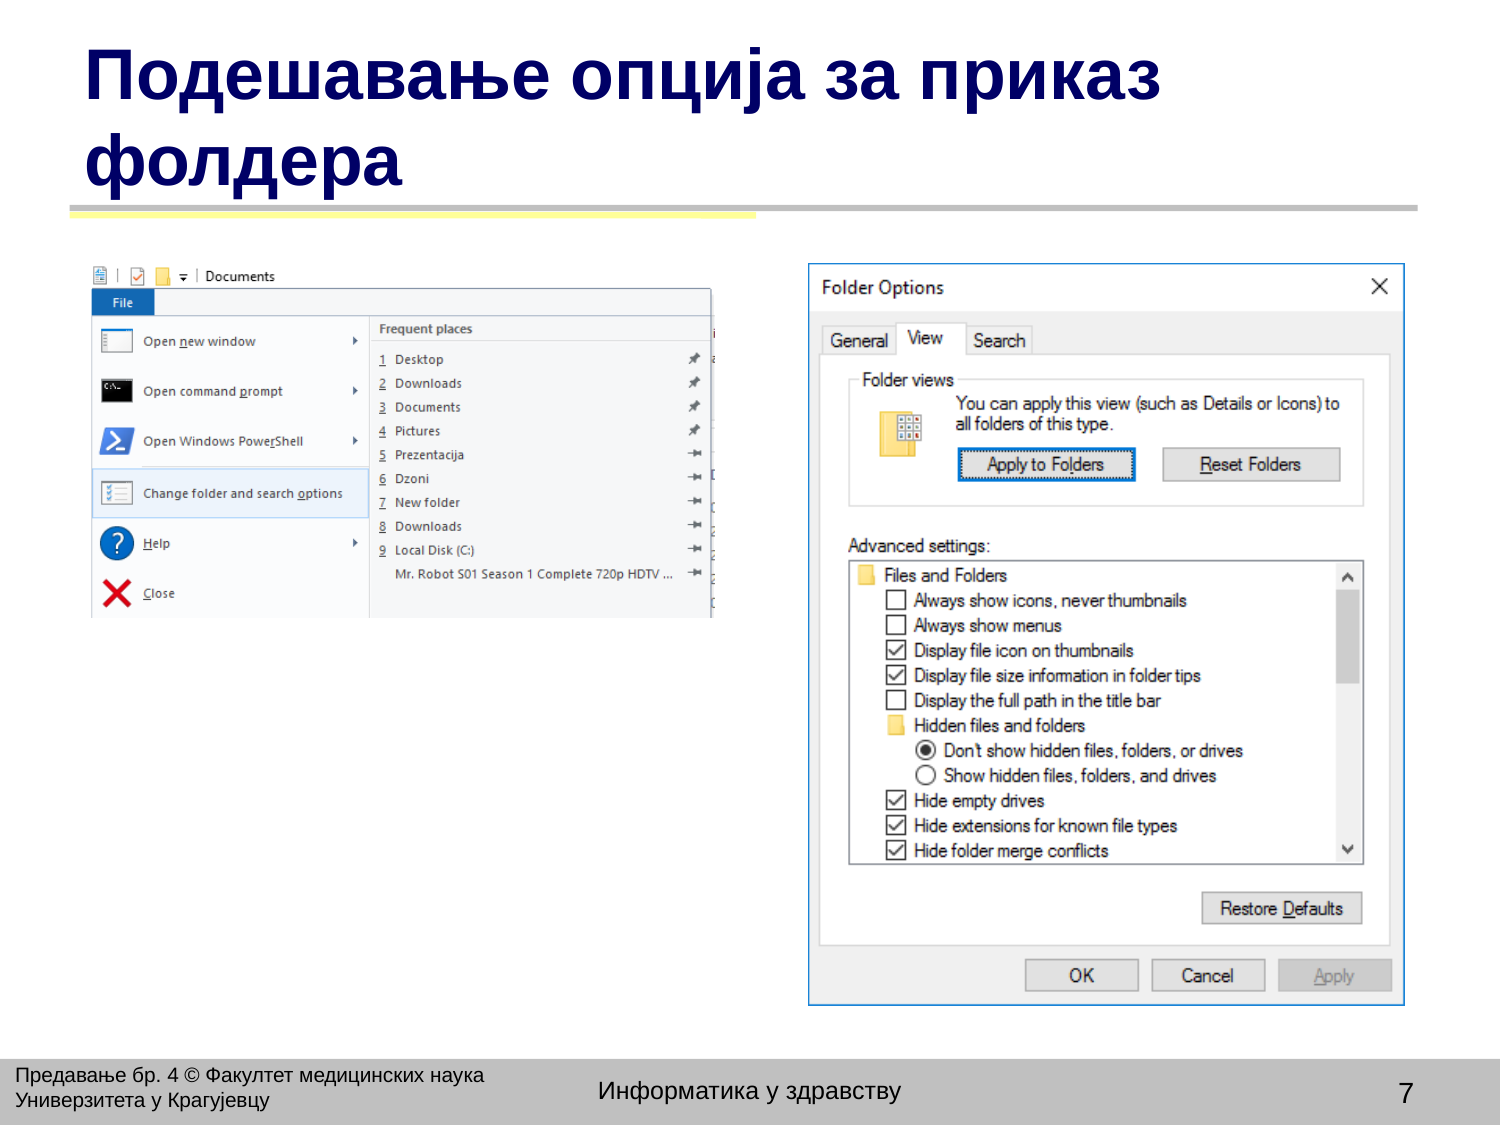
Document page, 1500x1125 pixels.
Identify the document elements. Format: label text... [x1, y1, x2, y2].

slide_number 7 [1079, 1066, 1430, 1125]
title Подешавање опција за приказ фолдера [69, 19, 1426, 208]
picture [91, 263, 716, 619]
slide_number Предавање бр. 4 © Факултет медицинских наука Универзитета у Крагујевцу [0, 1053, 617, 1108]
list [807, 263, 1406, 1006]
footer Информатика у здравству [512, 1066, 988, 1125]
